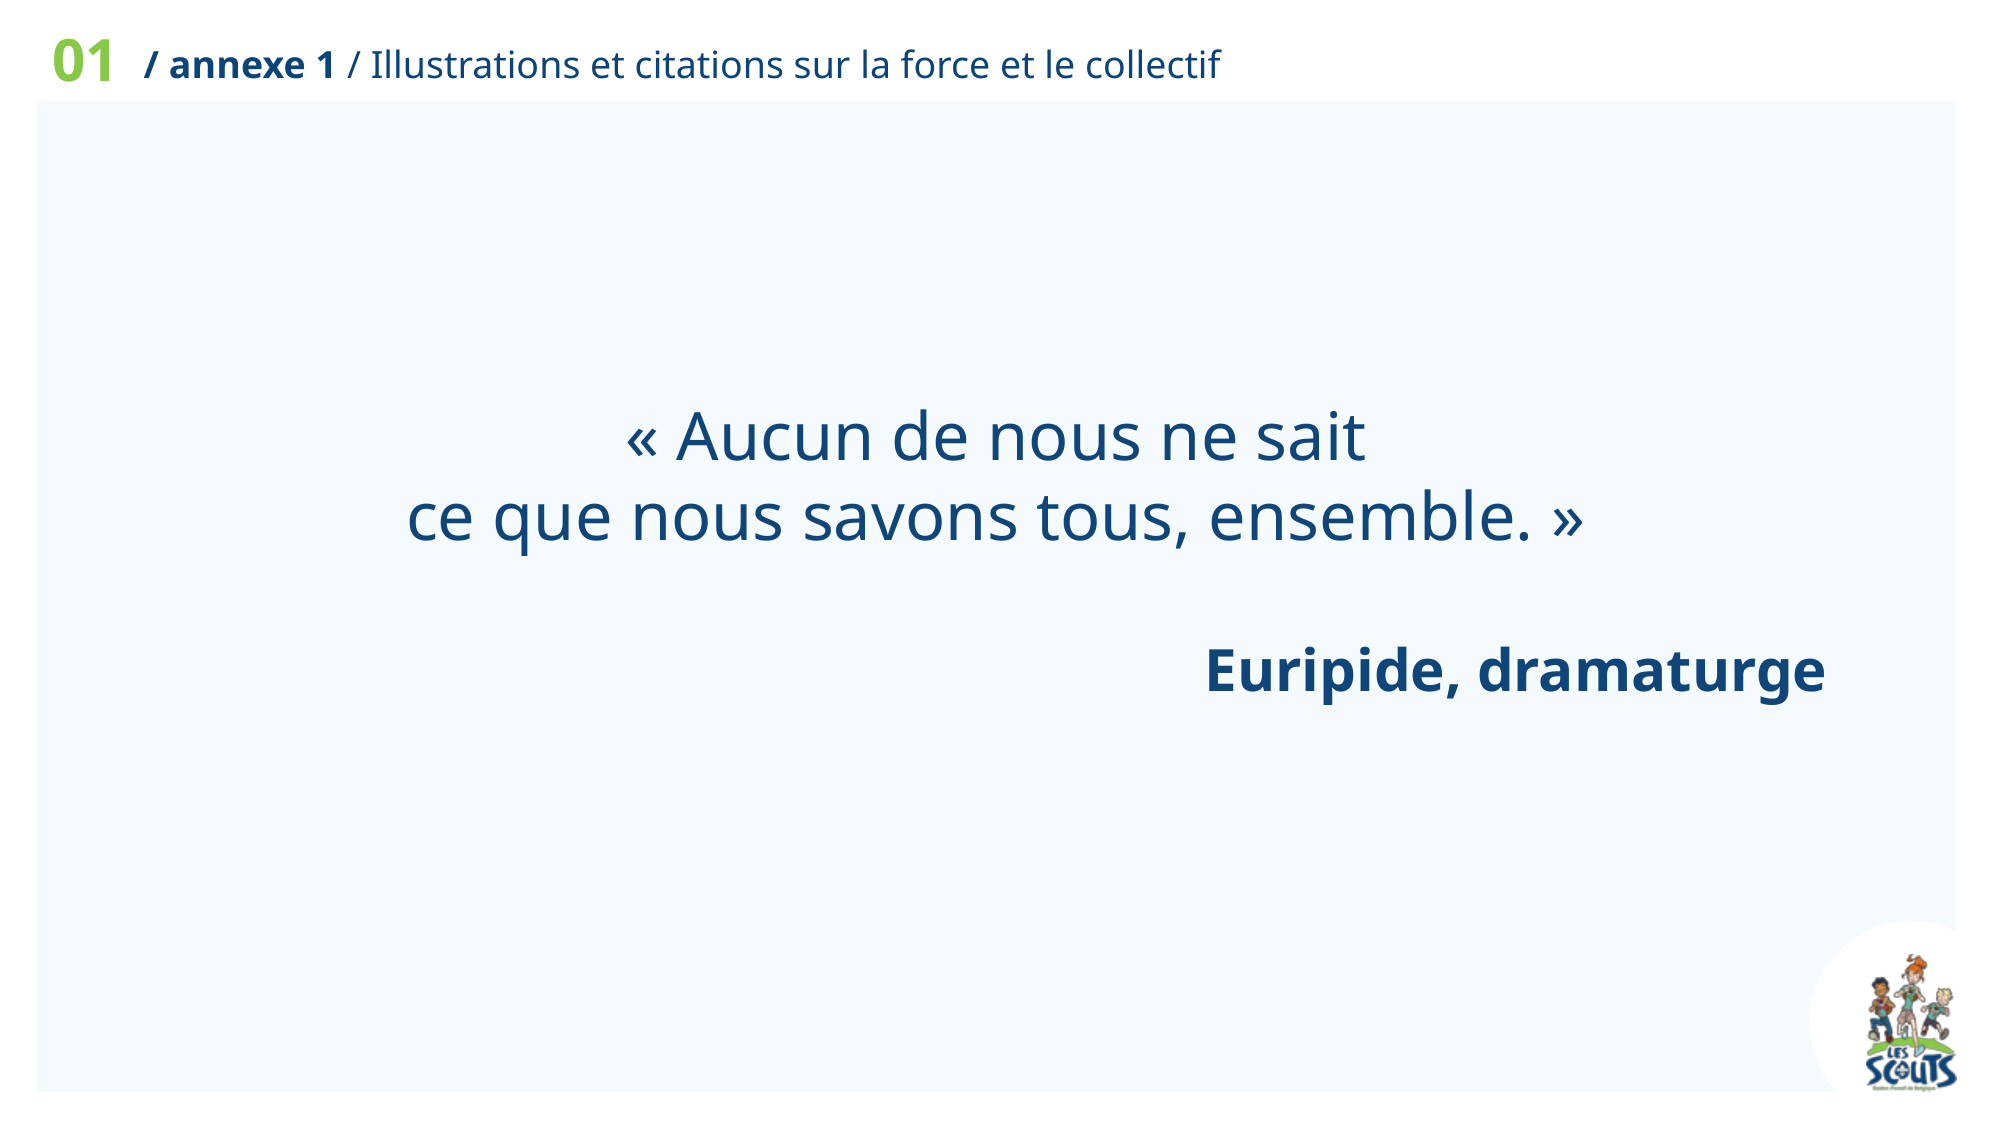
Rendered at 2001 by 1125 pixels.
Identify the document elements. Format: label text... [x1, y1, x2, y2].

text_box « Aucun de nous ne sait ce que nous savons tous, ensemble. » Euripide, dramaturge [150, 386, 1843, 711]
text_box / annexe 1 / Illustrations et citations sur la force et le collectif [151, 33, 1310, 94]
text_box 01 [37, 15, 151, 101]
picture [1866, 954, 1957, 1092]
